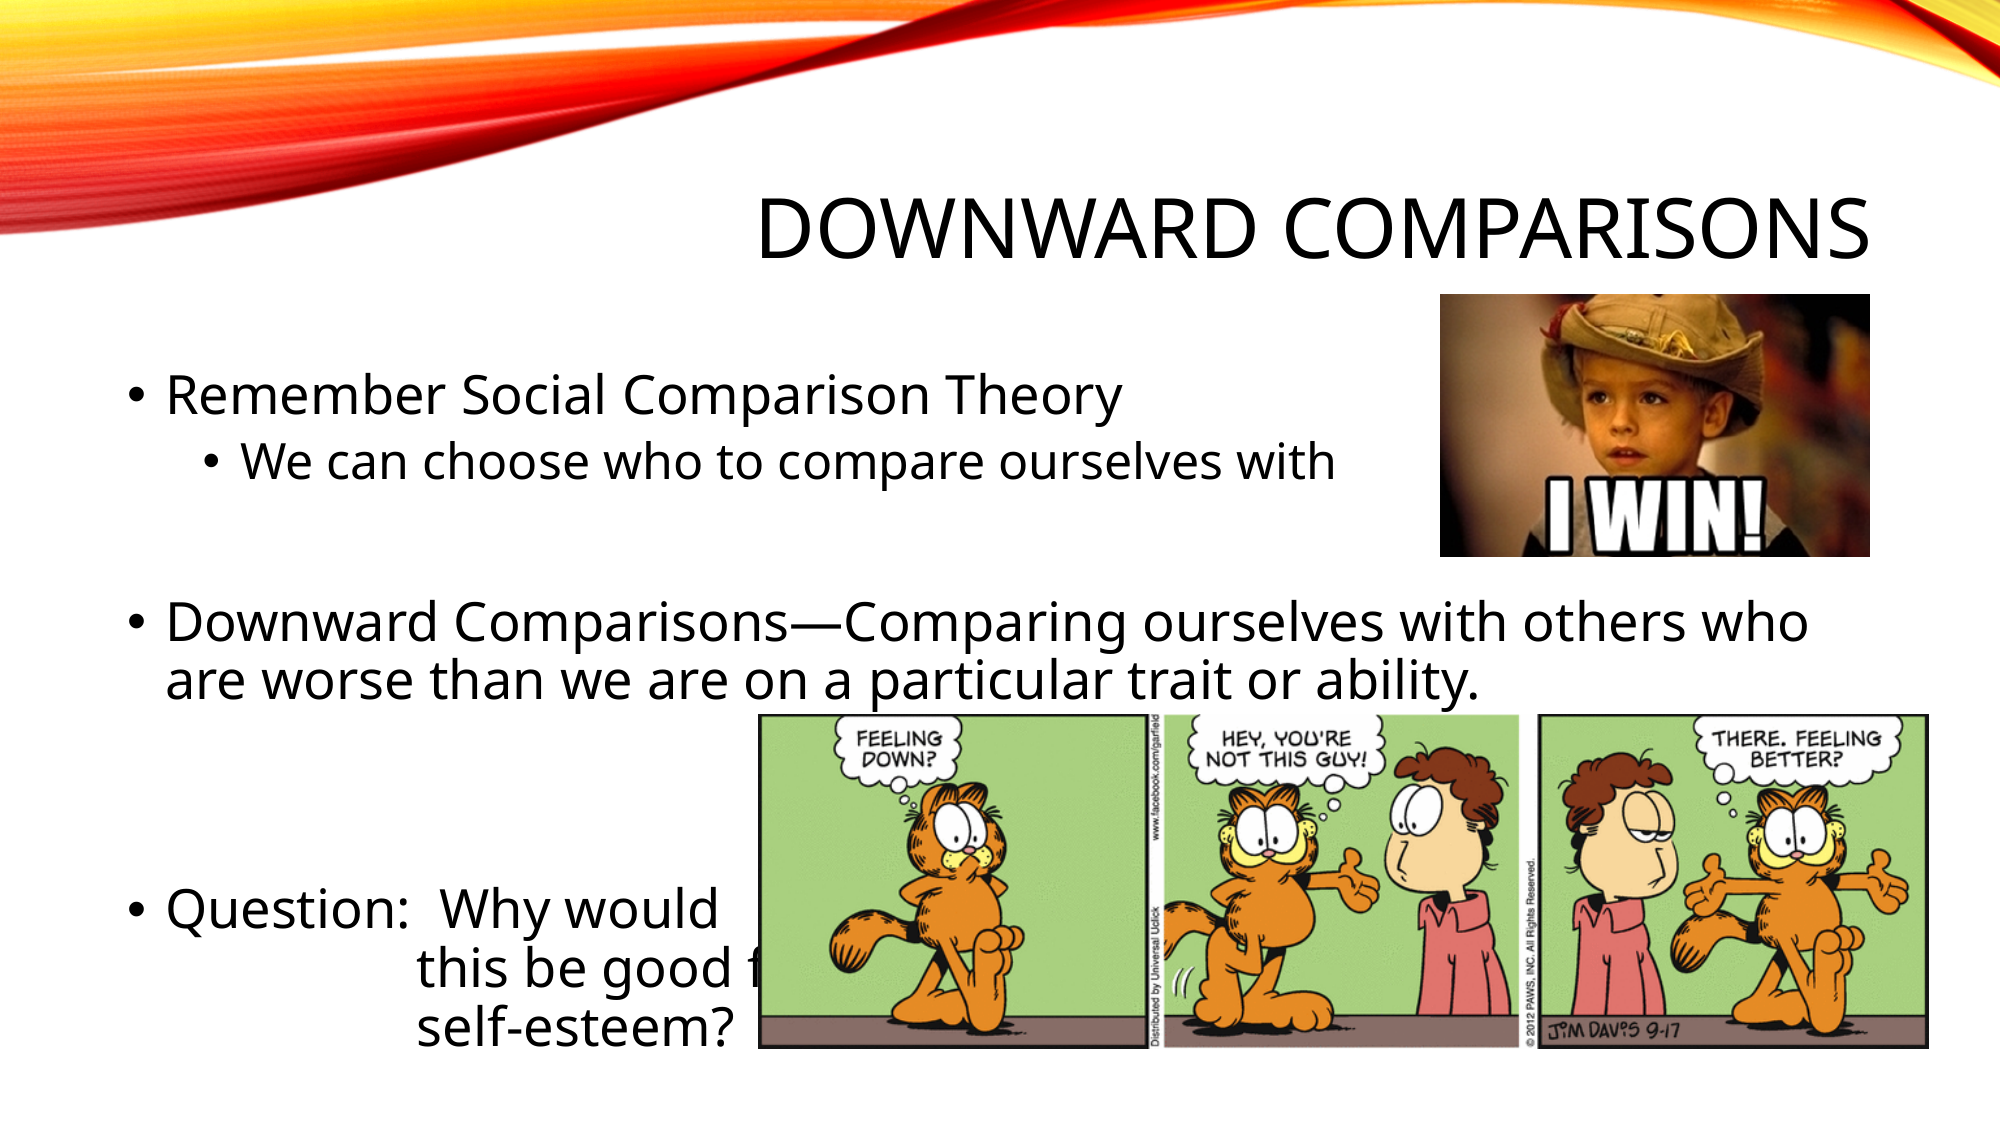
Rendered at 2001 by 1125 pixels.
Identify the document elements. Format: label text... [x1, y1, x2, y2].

picture [1440, 294, 1870, 557]
list Remember Social Comparison Theory We can choose who to compare ourselves with Downward Comparisons—Comparing ourselves with others who are worse than we are on a particular trait or ability. Question: Why would this be good for self-esteem? [112, 360, 1888, 1070]
title Downward comparisons [474, 125, 1888, 338]
picture [0, 0, 2000, 237]
picture [758, 714, 1929, 1050]
